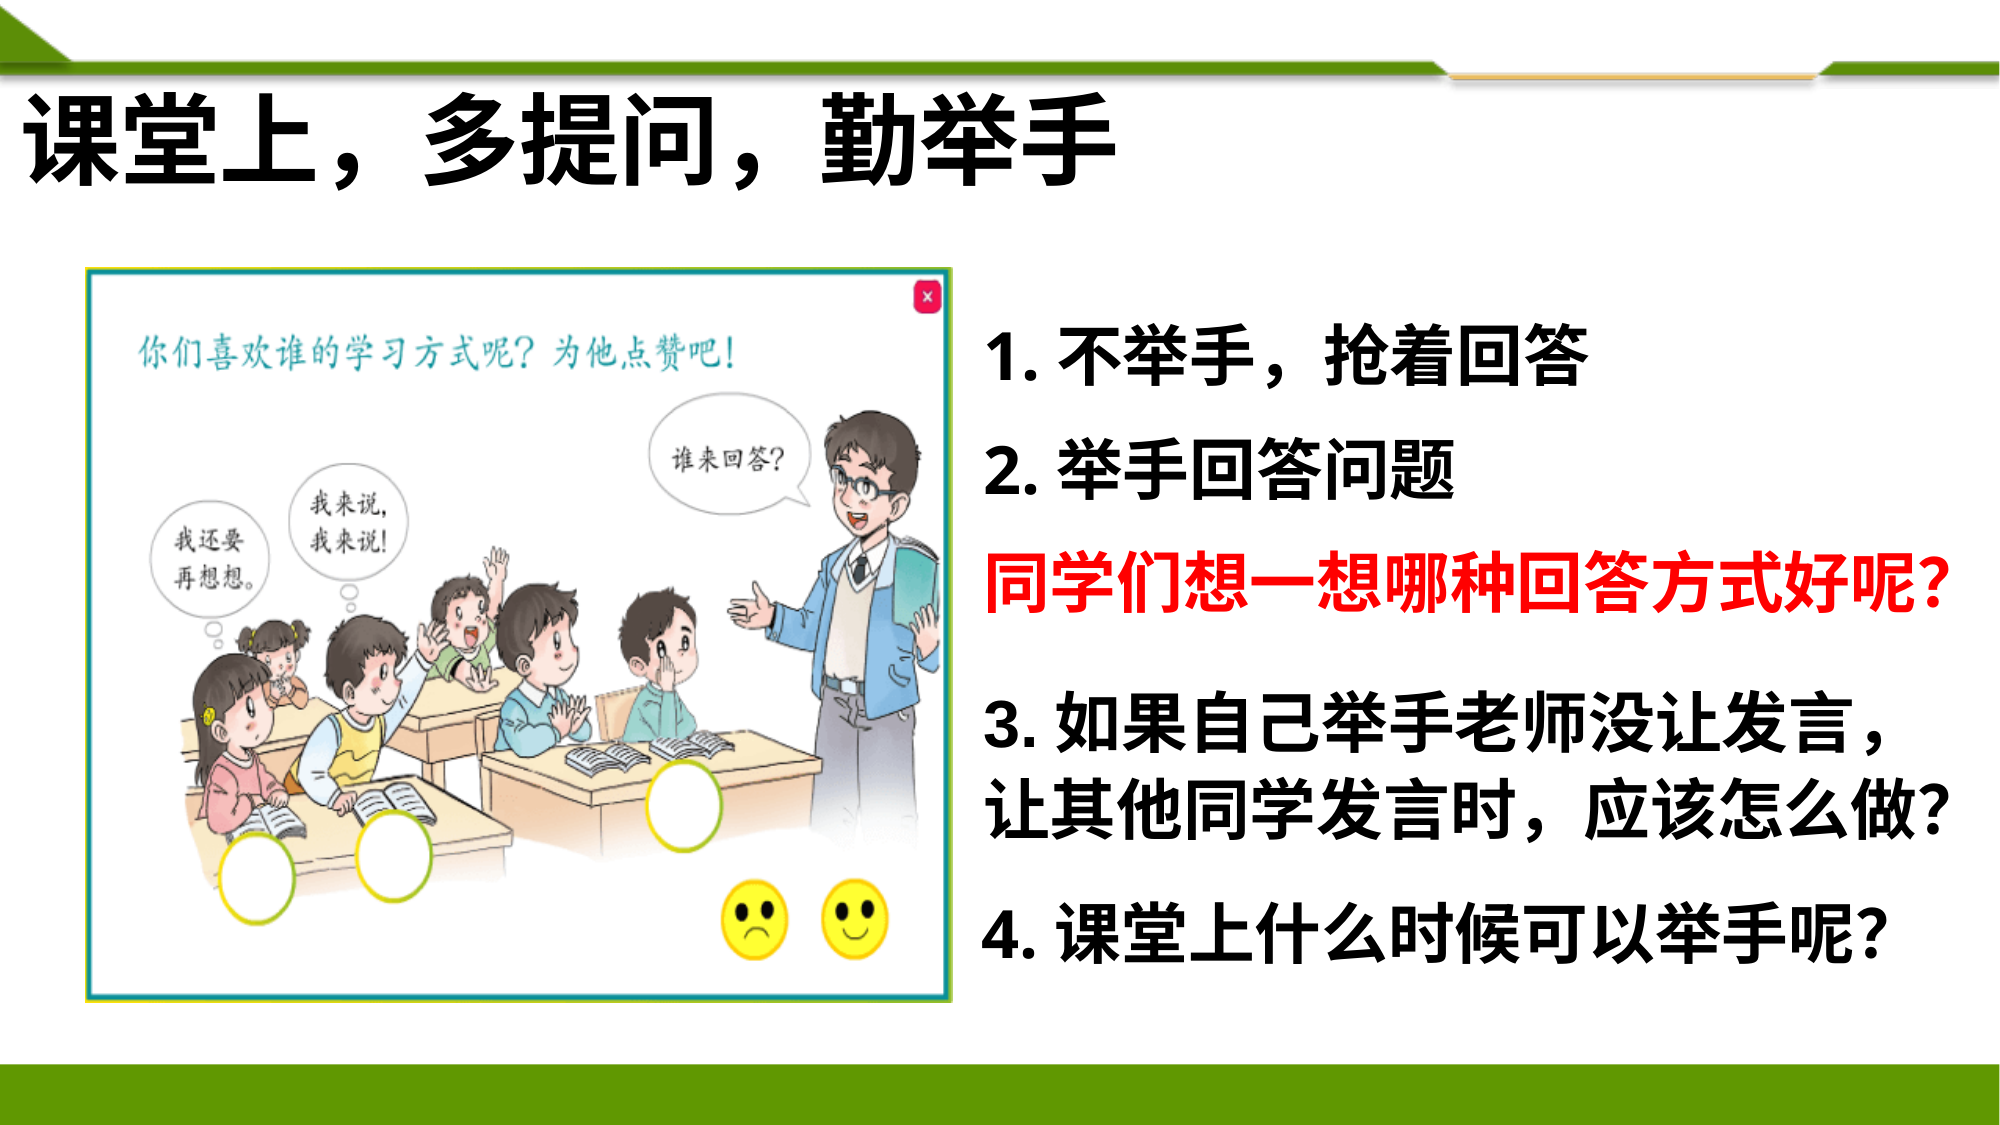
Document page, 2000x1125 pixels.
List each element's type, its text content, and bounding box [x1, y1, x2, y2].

text_box 3.如果自己举手老师没让发言，让其他同学发言时，应该怎么做？ [968, 664, 1936, 856]
title 课堂上，多提问，勤举手 [0, 69, 1725, 205]
picture [0, 3, 2000, 100]
text_box 4.课堂上什么时候可以举手呢？ [966, 884, 1938, 980]
text_box 1.不举手，抢着回答 2.举手回答问题 同学们想一想哪种回答方式好呢？ [968, 306, 2000, 742]
picture [85, 267, 953, 1003]
